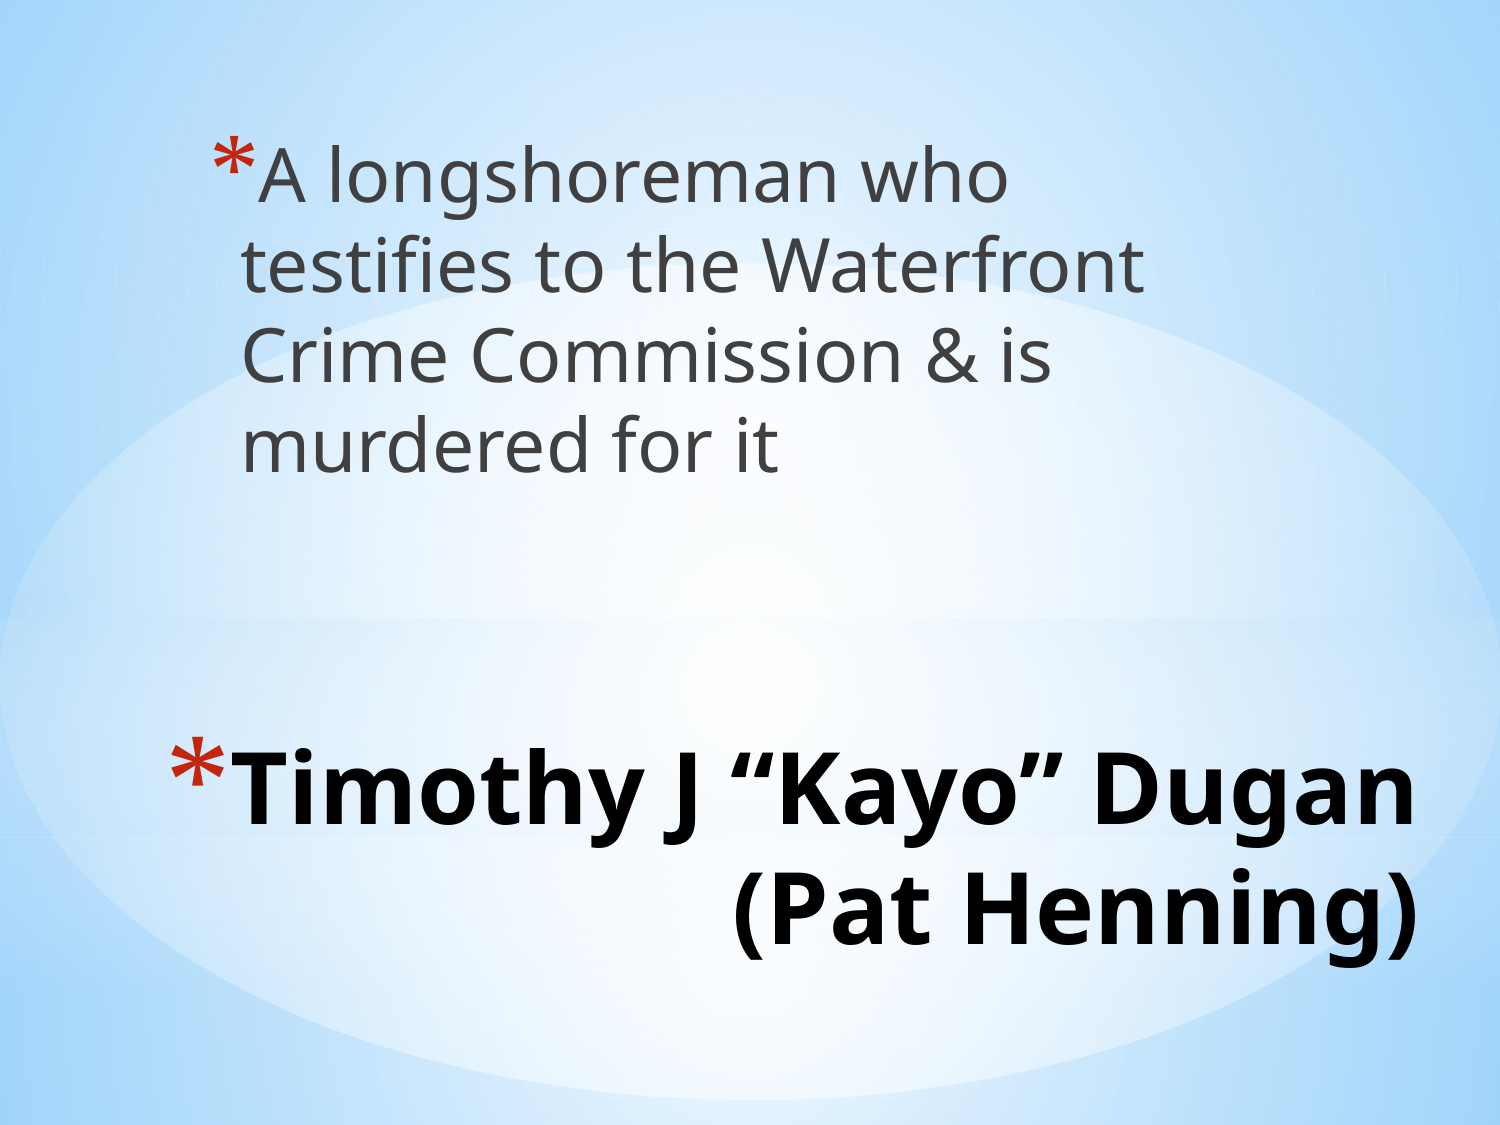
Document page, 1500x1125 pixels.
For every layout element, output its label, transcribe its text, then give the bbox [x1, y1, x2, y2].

list A longshoreman who testifies to the Waterfront Crime Commission & is murdered for it [187, 120, 1238, 690]
title Timothy J “Kayo” Dugan (Pat Henning) [112, 717, 1436, 905]
